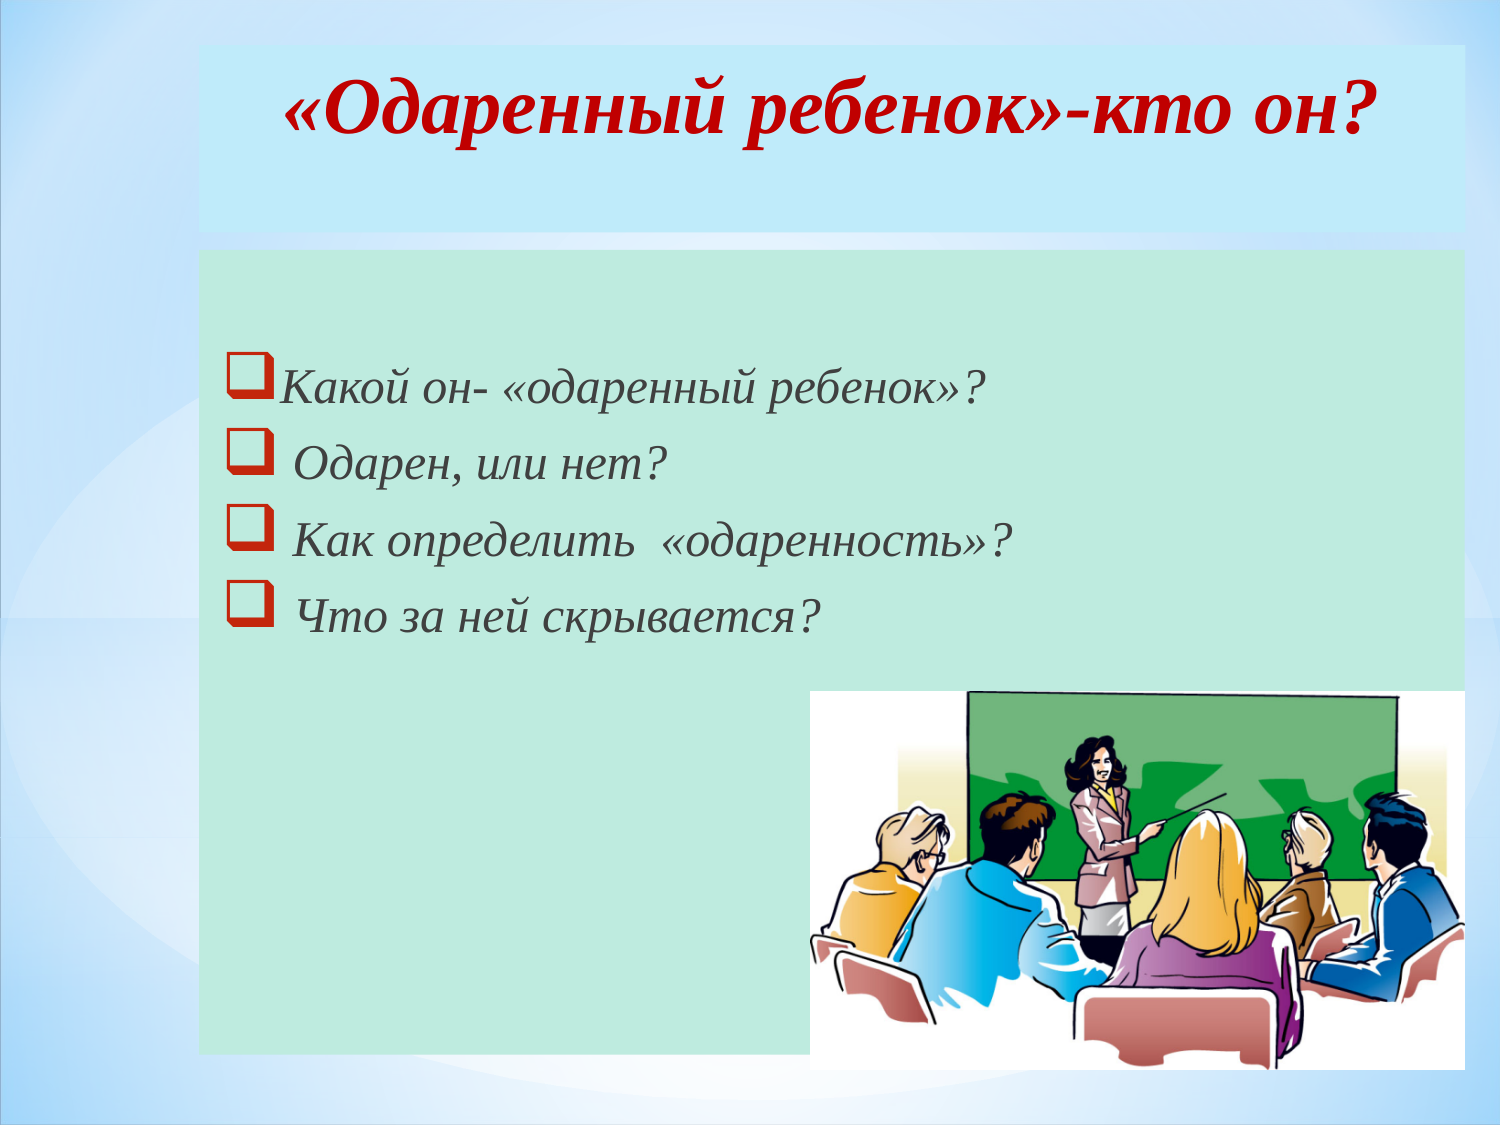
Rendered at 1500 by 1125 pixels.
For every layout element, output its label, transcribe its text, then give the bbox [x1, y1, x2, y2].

list Какой он- «одаренный ребенок»? Одарен, или нет? Как определить «одаренность»? Что за ней скрывается? [199, 249, 1465, 1055]
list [810, 691, 1466, 1070]
title «Одаренный ребенок»-кто он? [199, 45, 1466, 233]
